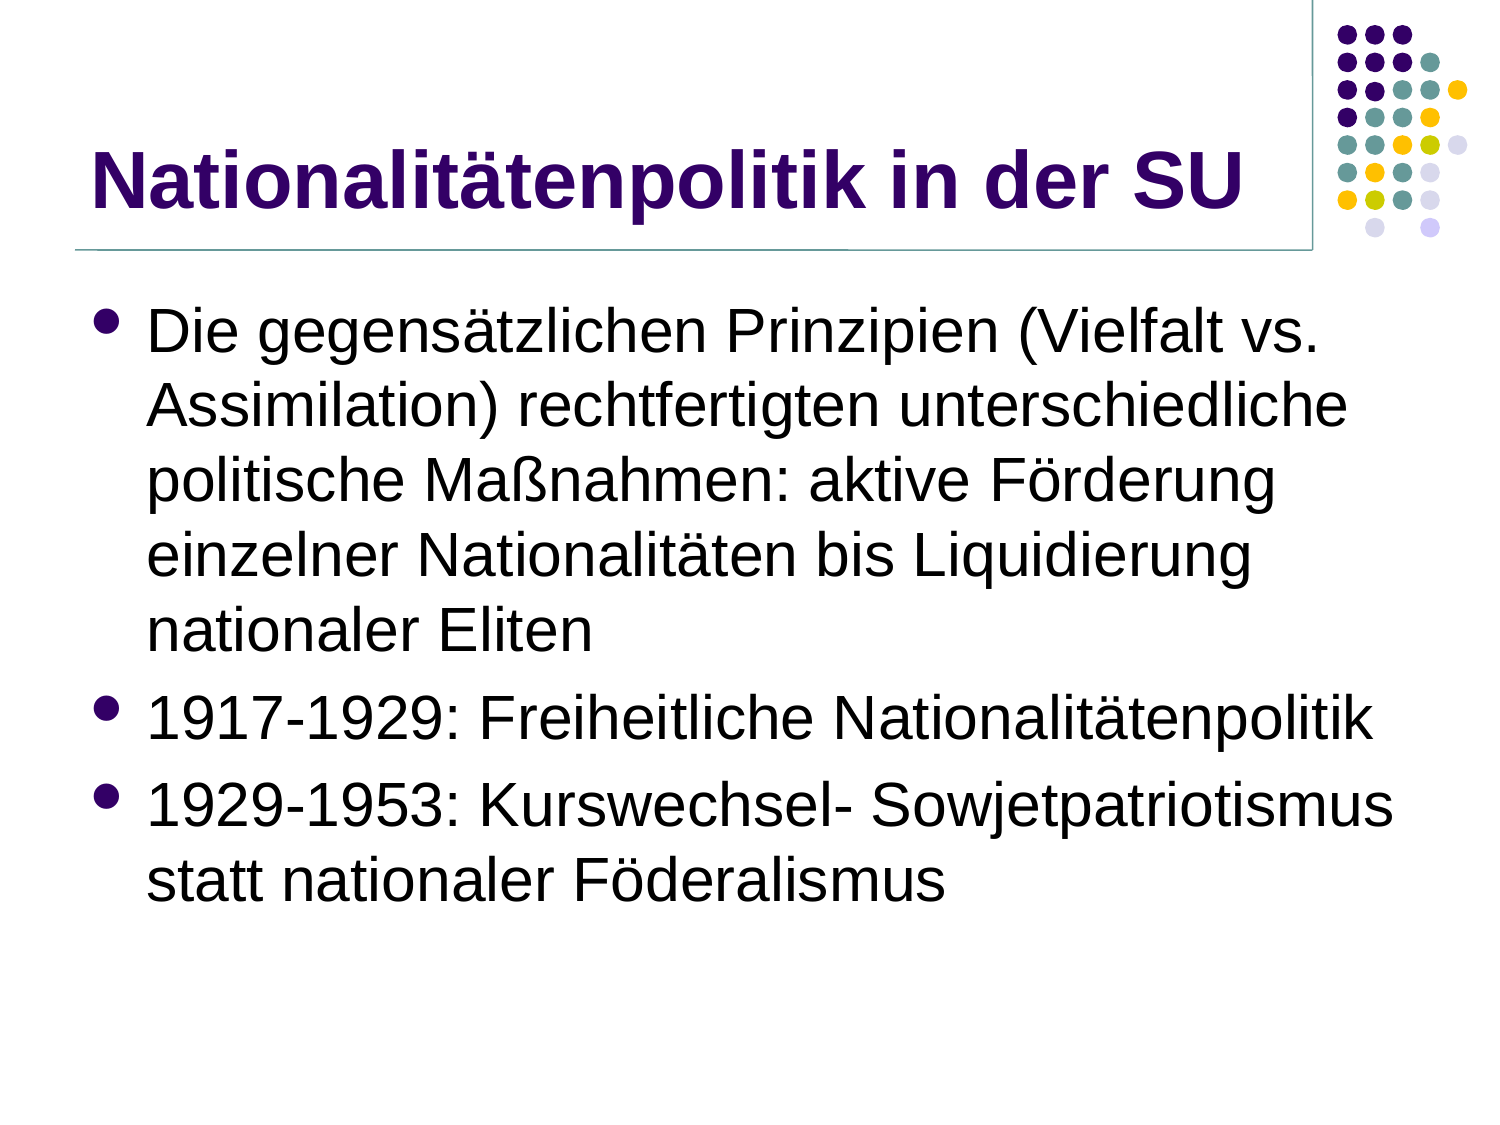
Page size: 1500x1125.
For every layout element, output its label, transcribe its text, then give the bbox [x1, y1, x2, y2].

title Nationalitätenpolitik in der SU [74, 19, 1313, 233]
list Die gegensätzlichen Prinzipien (Vielfalt vs. Assimilation) rechtfertigten unterschiedliche politische Maßnahmen: aktive Förderung einzelner Nationalitäten bis Liquidierung nationaler Eliten 1917-1929: Freiheitliche Nationalitätenpolitik 1929-1953: Kurswechsel- Sowjetpatriotismus statt nationaler Föderalismus [74, 281, 1426, 1006]
